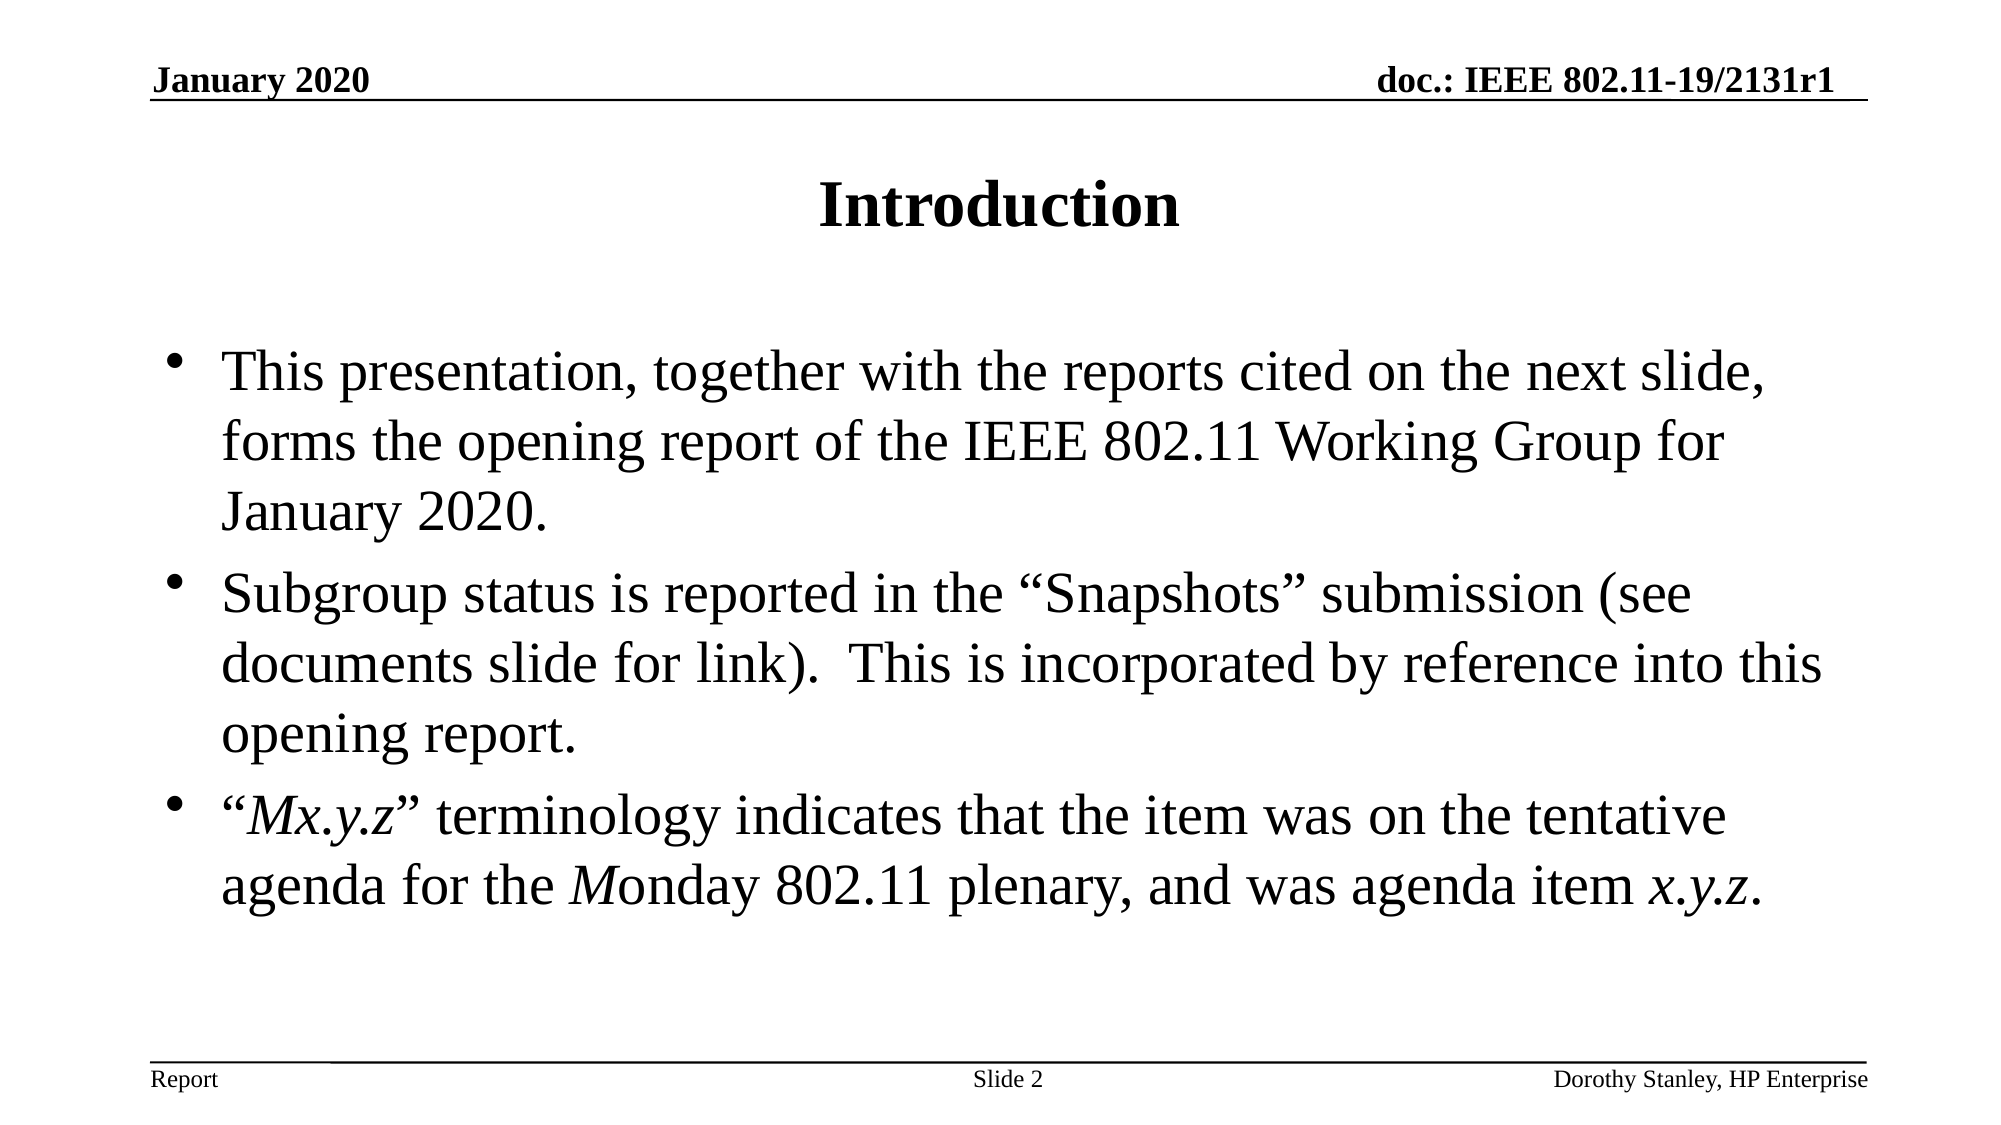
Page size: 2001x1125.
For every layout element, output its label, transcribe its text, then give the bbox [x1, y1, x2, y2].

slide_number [152, 54, 406, 101]
list This presentation, together with the reports cited on the next slide, forms the opening report of the IEEE 802.11 Working Group for January 2020. Subgroup status is reported in the “Snapshots” submission (see documents slide for link). This is incorporated by reference into this opening report. “Mx.y.z” terminology indicates that the item was on the tentative agenda for the Monday 802.11 plenary, and was agenda item x.y.z. [150, 324, 1850, 1000]
footer Dorothy Stanley, HP Enterprise [1512, 1061, 1869, 1093]
slide_number Slide 2 [964, 1061, 1053, 1093]
title Introduction [150, 112, 1850, 288]
